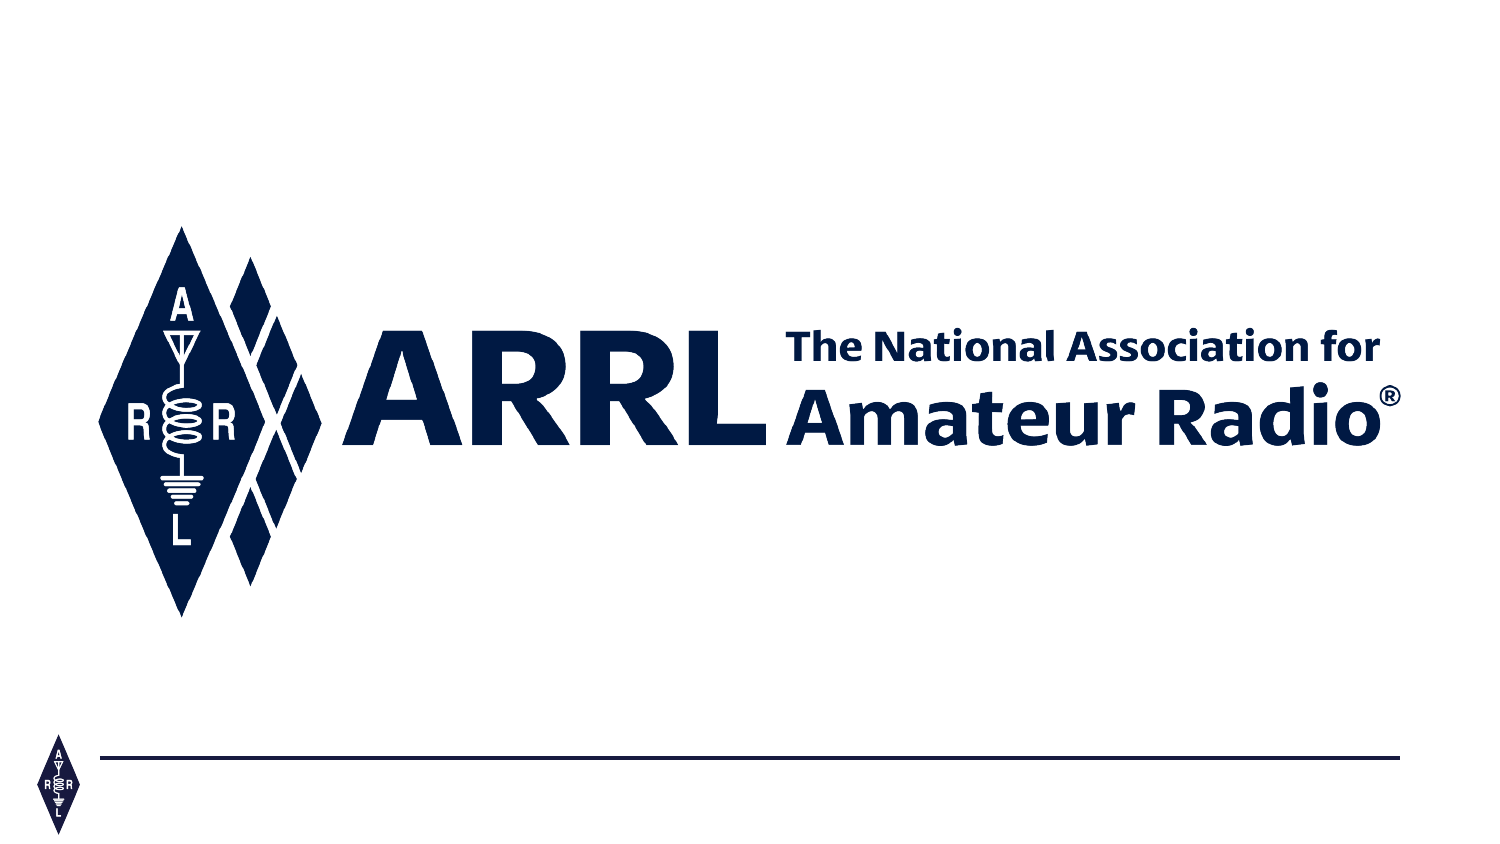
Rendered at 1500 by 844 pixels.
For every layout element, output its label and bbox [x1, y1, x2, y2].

picture [37, 734, 80, 835]
picture [94, 219, 1406, 625]
